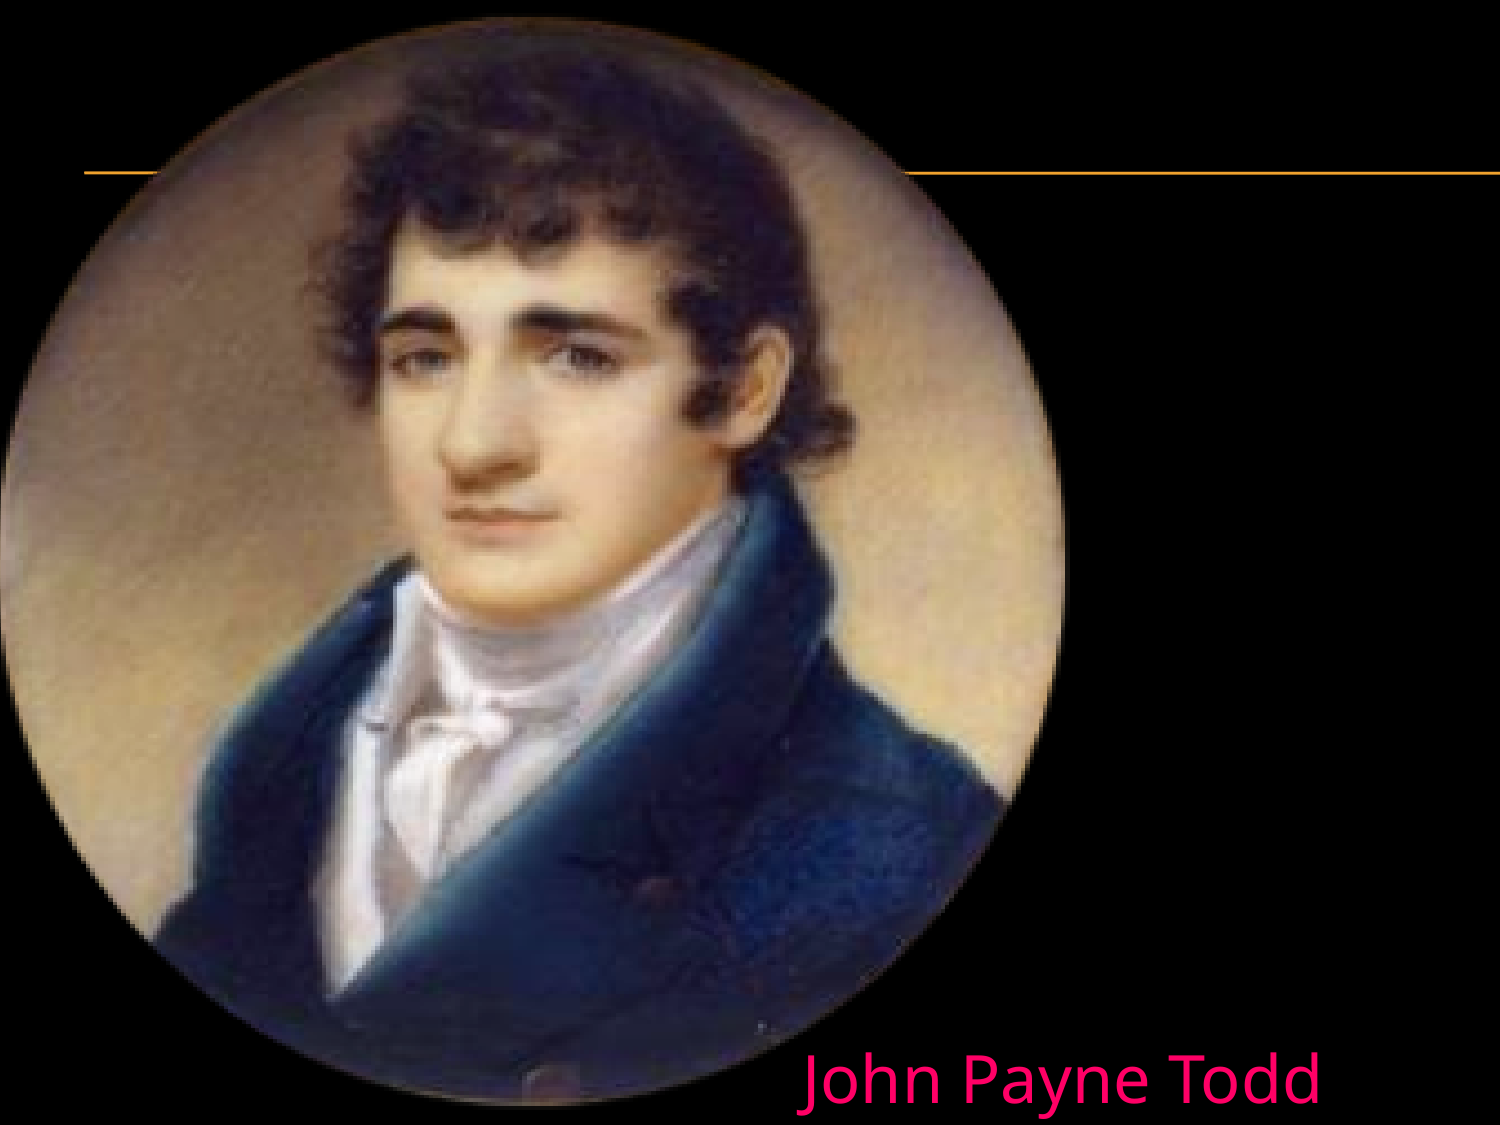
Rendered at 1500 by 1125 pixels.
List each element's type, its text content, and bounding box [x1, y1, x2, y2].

picture [0, 0, 1088, 1125]
text_box John Payne Todd [1097, 1029, 1500, 1124]
